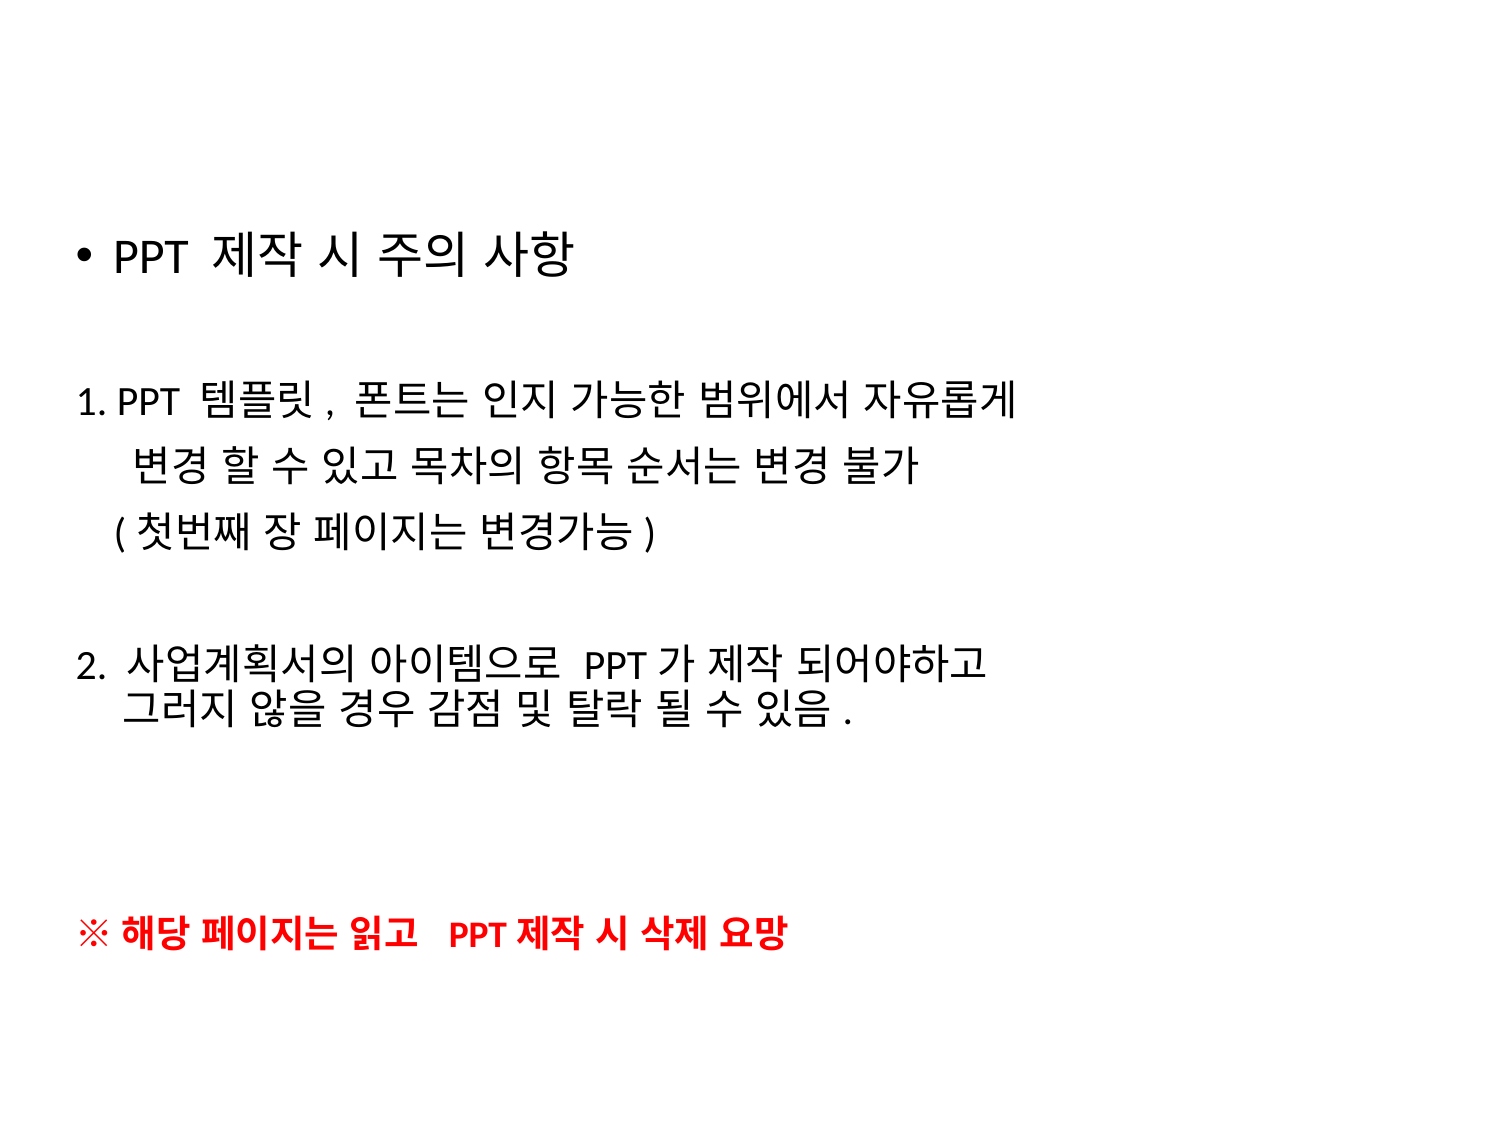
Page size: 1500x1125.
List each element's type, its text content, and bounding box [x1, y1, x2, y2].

list PPT 제작 시 주의 사항 1. PPT 템플릿, 폰트는 인지 가능한 범위에서 자유롭게 변경 할 수 있고 목차의 항목 순서는 변경 불가 (첫번째 장 페이지는 변경가능) 2. 사업계획서의 아이템으로 PPT가 제작 되어야하고 그러지 않을 경우 감점 및 탈락 될 수 있음. [60, 222, 1355, 752]
text_box ※해당 페이지는 읽고 PPT제작 시 삭제 요망 [60, 902, 1414, 963]
